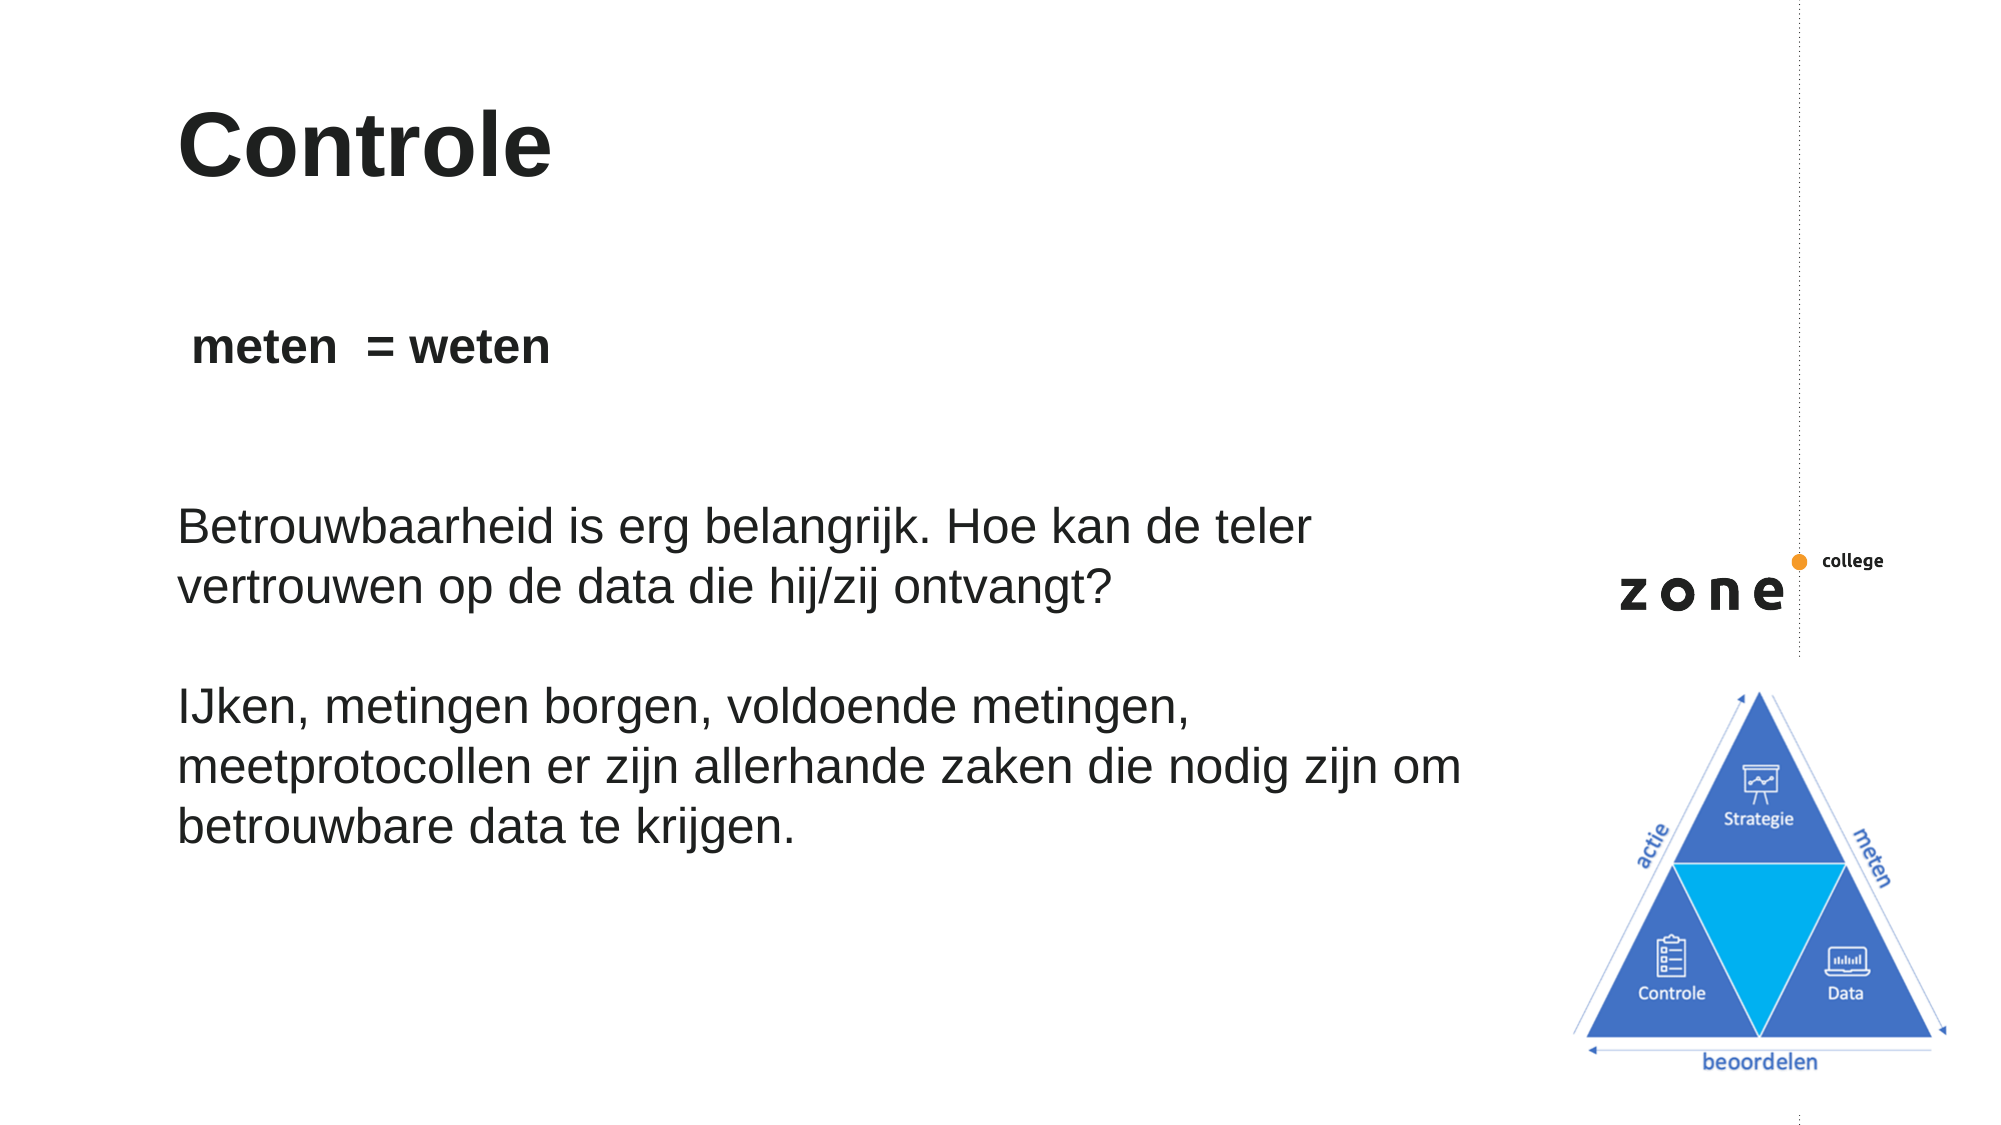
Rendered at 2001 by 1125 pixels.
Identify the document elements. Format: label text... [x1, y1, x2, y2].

picture [1529, 0, 2001, 1125]
list meten = weten Betrouwbaarheid is erg belangrijk. Hoe kan de teler vertrouwen op de data die hij/zij ontvangt? IJken, metingen borgen, voldoende metingen, meetprotocollen er zijn allerhande zaken die nodig zijn om betrouwbare data te krijgen. [177, 313, 1471, 1091]
title Controle [177, 97, 1471, 261]
